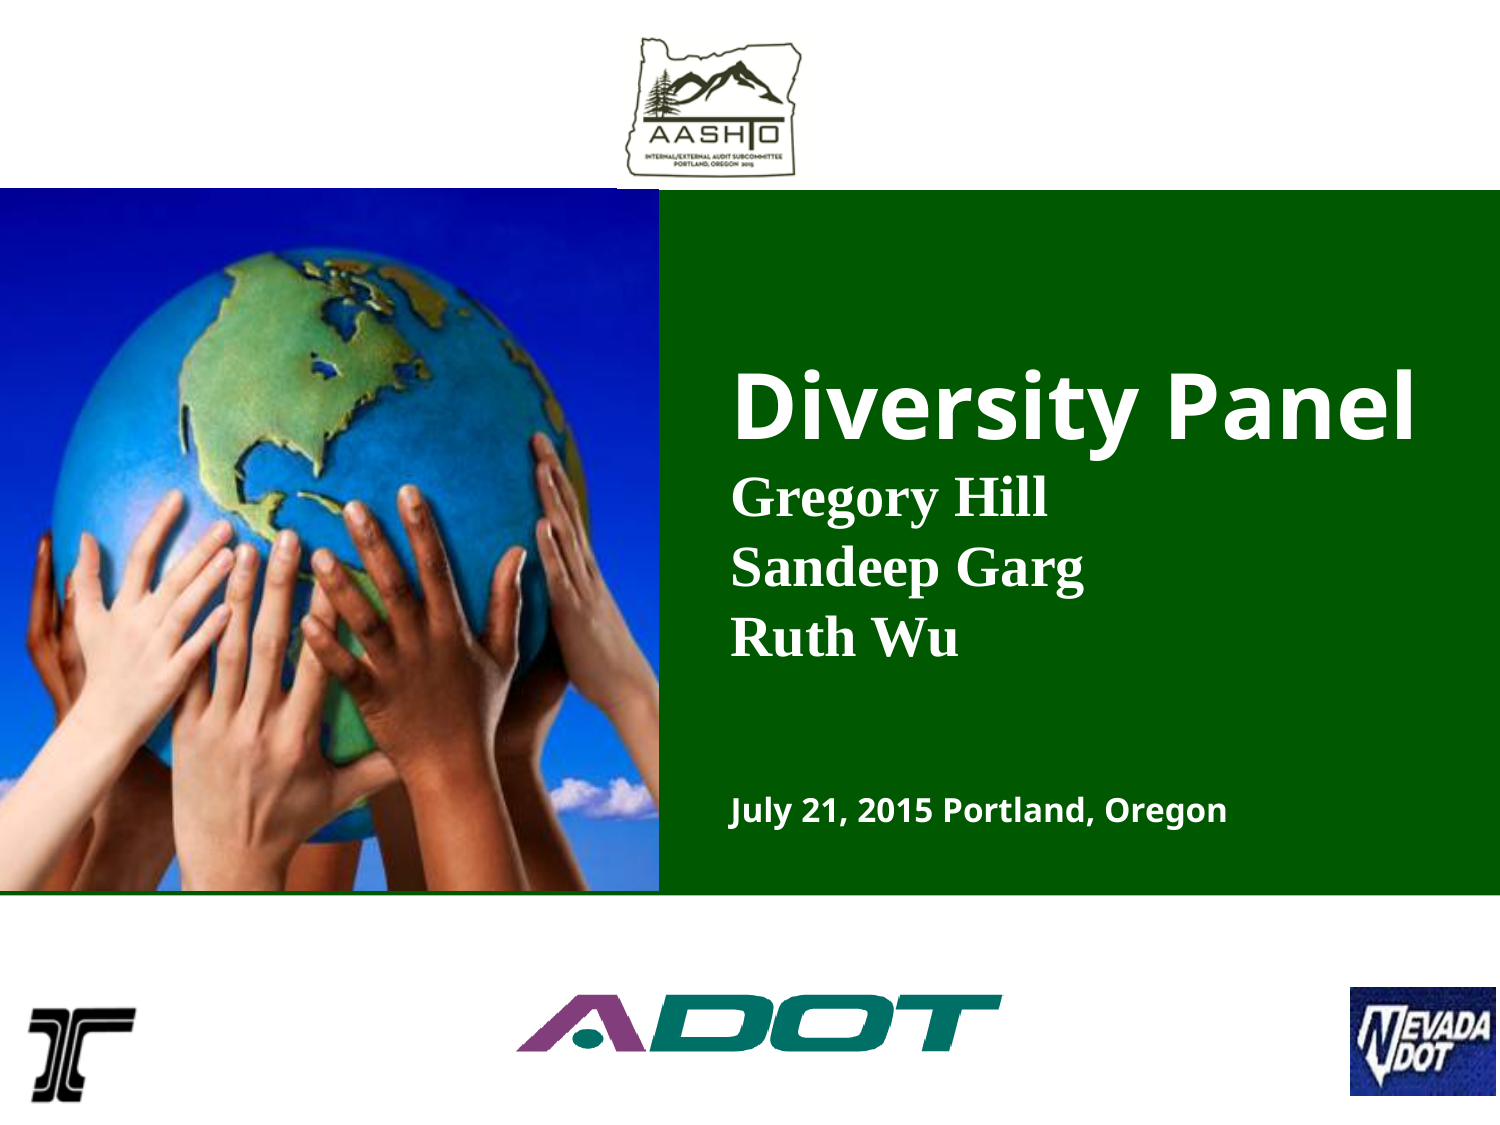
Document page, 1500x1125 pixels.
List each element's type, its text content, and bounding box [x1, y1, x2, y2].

picture [515, 994, 1005, 1096]
picture [0, 999, 153, 1113]
subtitle July 21, 2015 Portland, Oregon [715, 781, 1438, 845]
title Diversity Panel Gregory Hill Sandeep Garg Ruth Wu [715, 329, 1438, 687]
picture [0, 29, 815, 891]
picture [1350, 987, 1496, 1096]
